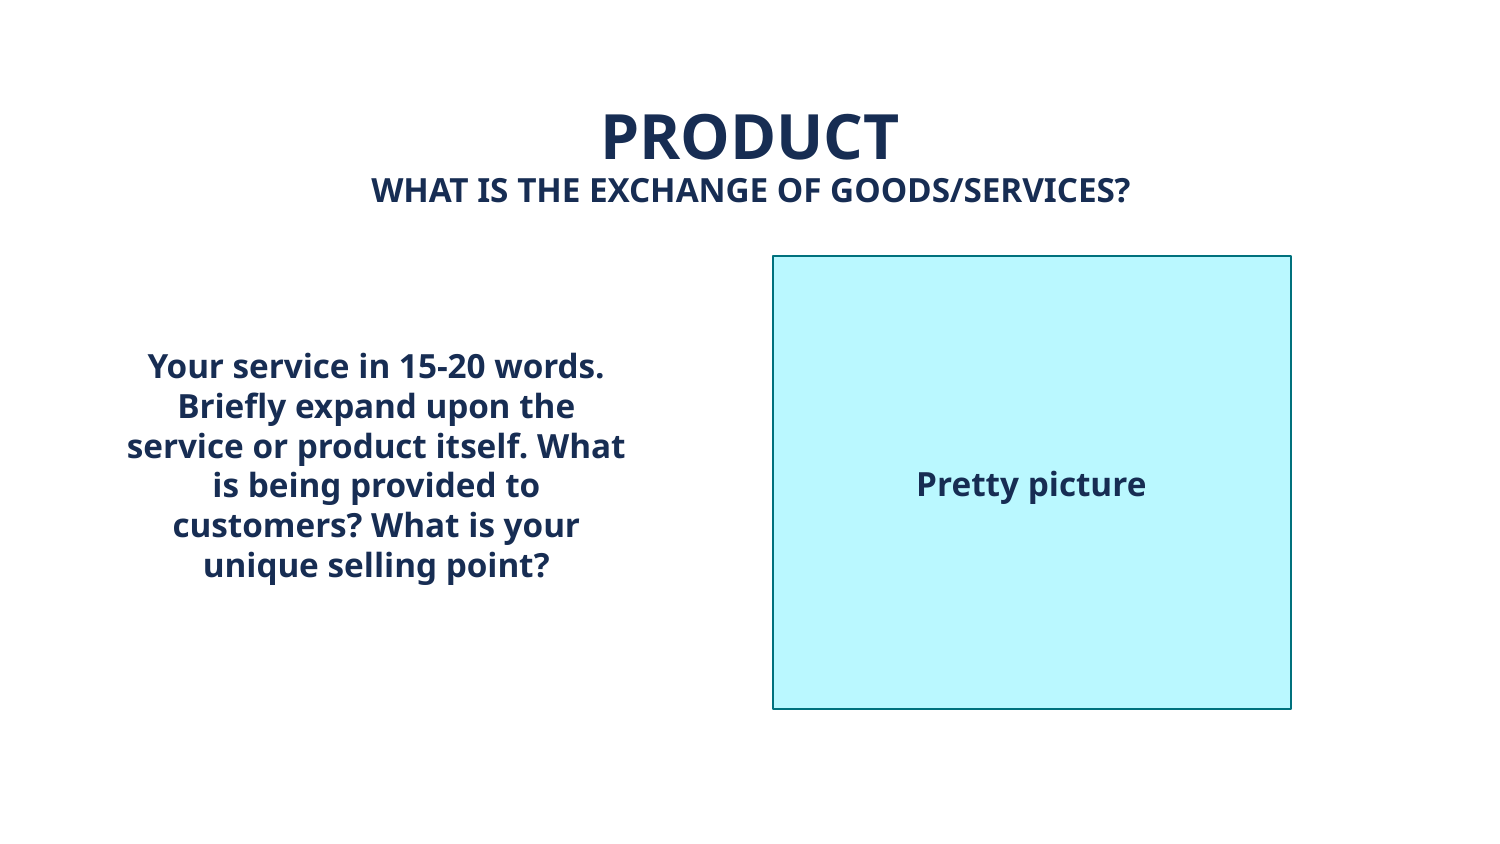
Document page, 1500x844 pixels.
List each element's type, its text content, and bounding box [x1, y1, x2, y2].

text_box Pretty picture [772, 255, 1291, 710]
text_box WHAT IS THE EXCHANGE OF GOODS/SERVICES? [342, 154, 1158, 221]
text_box Your service in 15-20 words. Briefly expand upon the service or product itself. What is being provided to customers? What is your unique selling point? [107, 329, 643, 605]
title PRODUCT [313, 82, 1187, 155]
